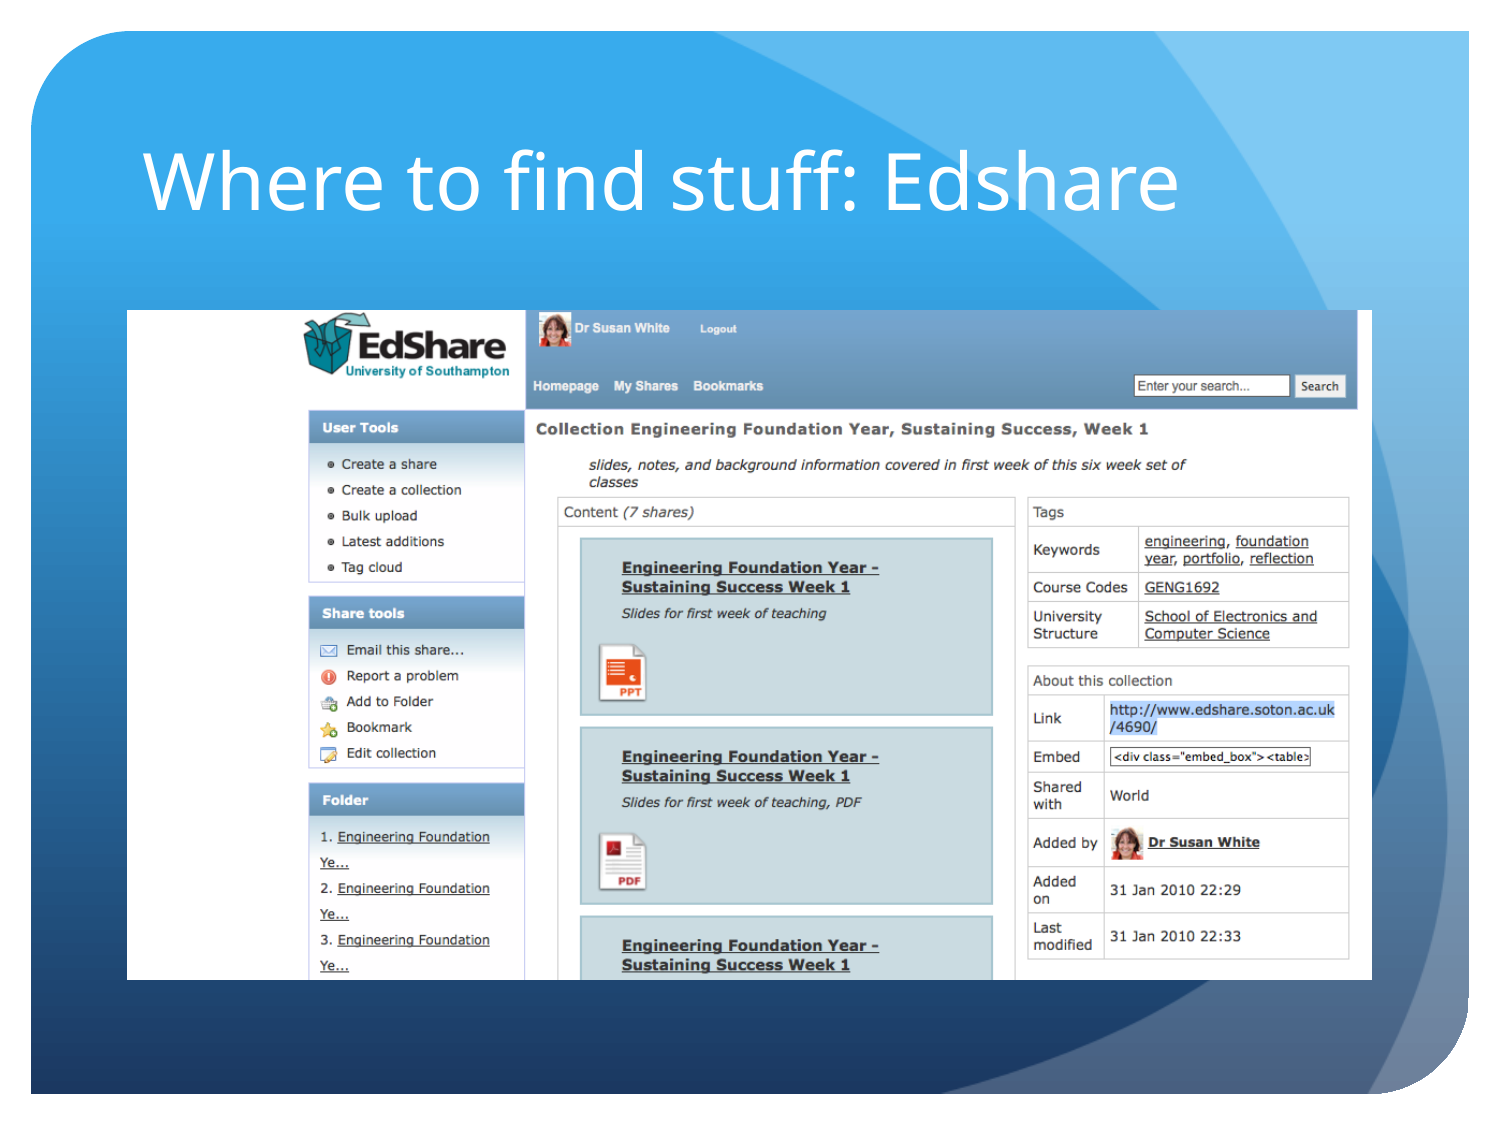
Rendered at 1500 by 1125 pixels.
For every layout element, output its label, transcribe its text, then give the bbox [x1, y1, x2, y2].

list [127, 299, 1373, 991]
title Where to find stuff: Edshare [127, 62, 1372, 234]
picture [24, 30, 1473, 1094]
